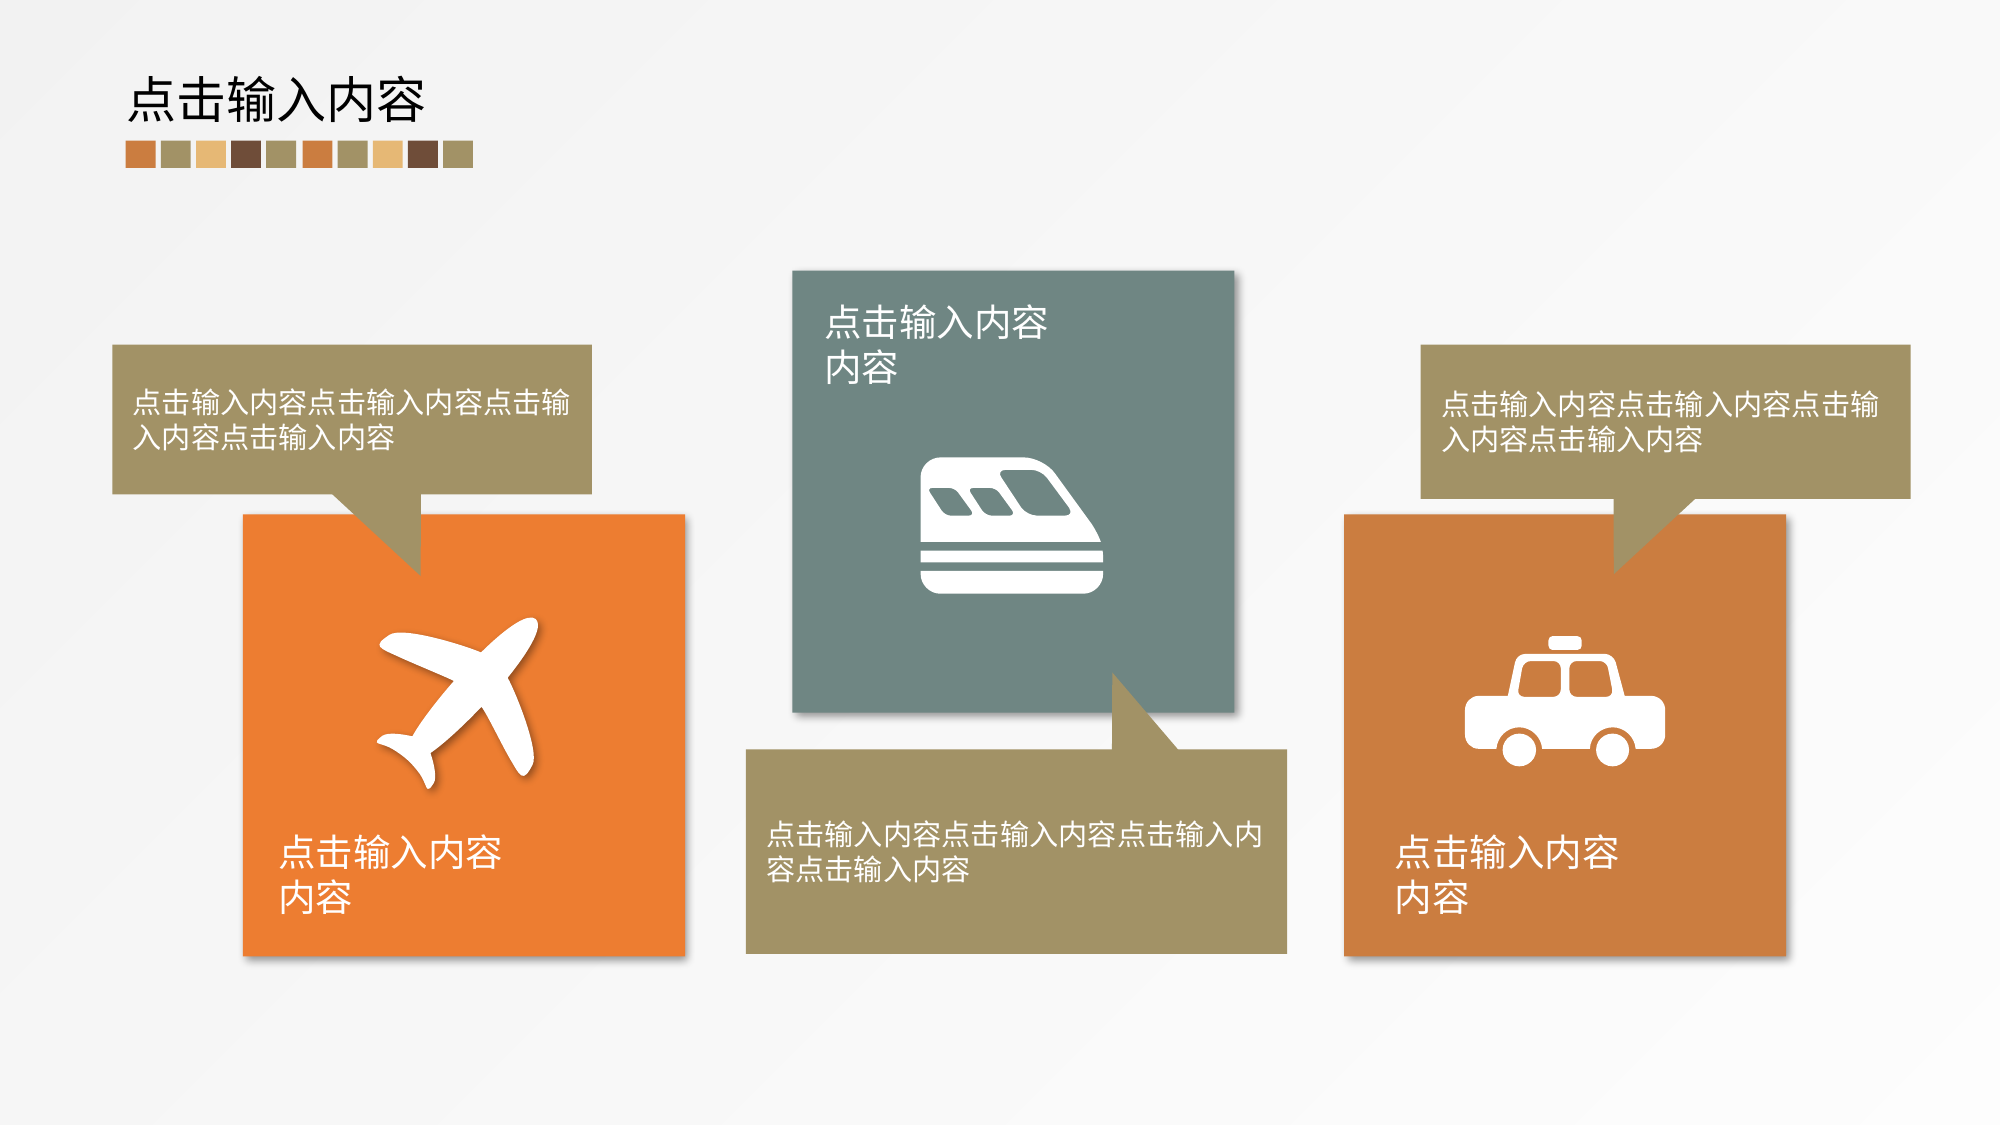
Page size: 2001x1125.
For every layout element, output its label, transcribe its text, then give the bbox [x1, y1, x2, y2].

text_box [1344, 514, 1787, 957]
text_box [1420, 344, 1911, 579]
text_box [112, 344, 592, 581]
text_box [125, 140, 474, 168]
text_box 点击输入内容 [111, 61, 442, 137]
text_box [242, 514, 686, 957]
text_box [792, 270, 1235, 668]
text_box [745, 668, 1288, 954]
